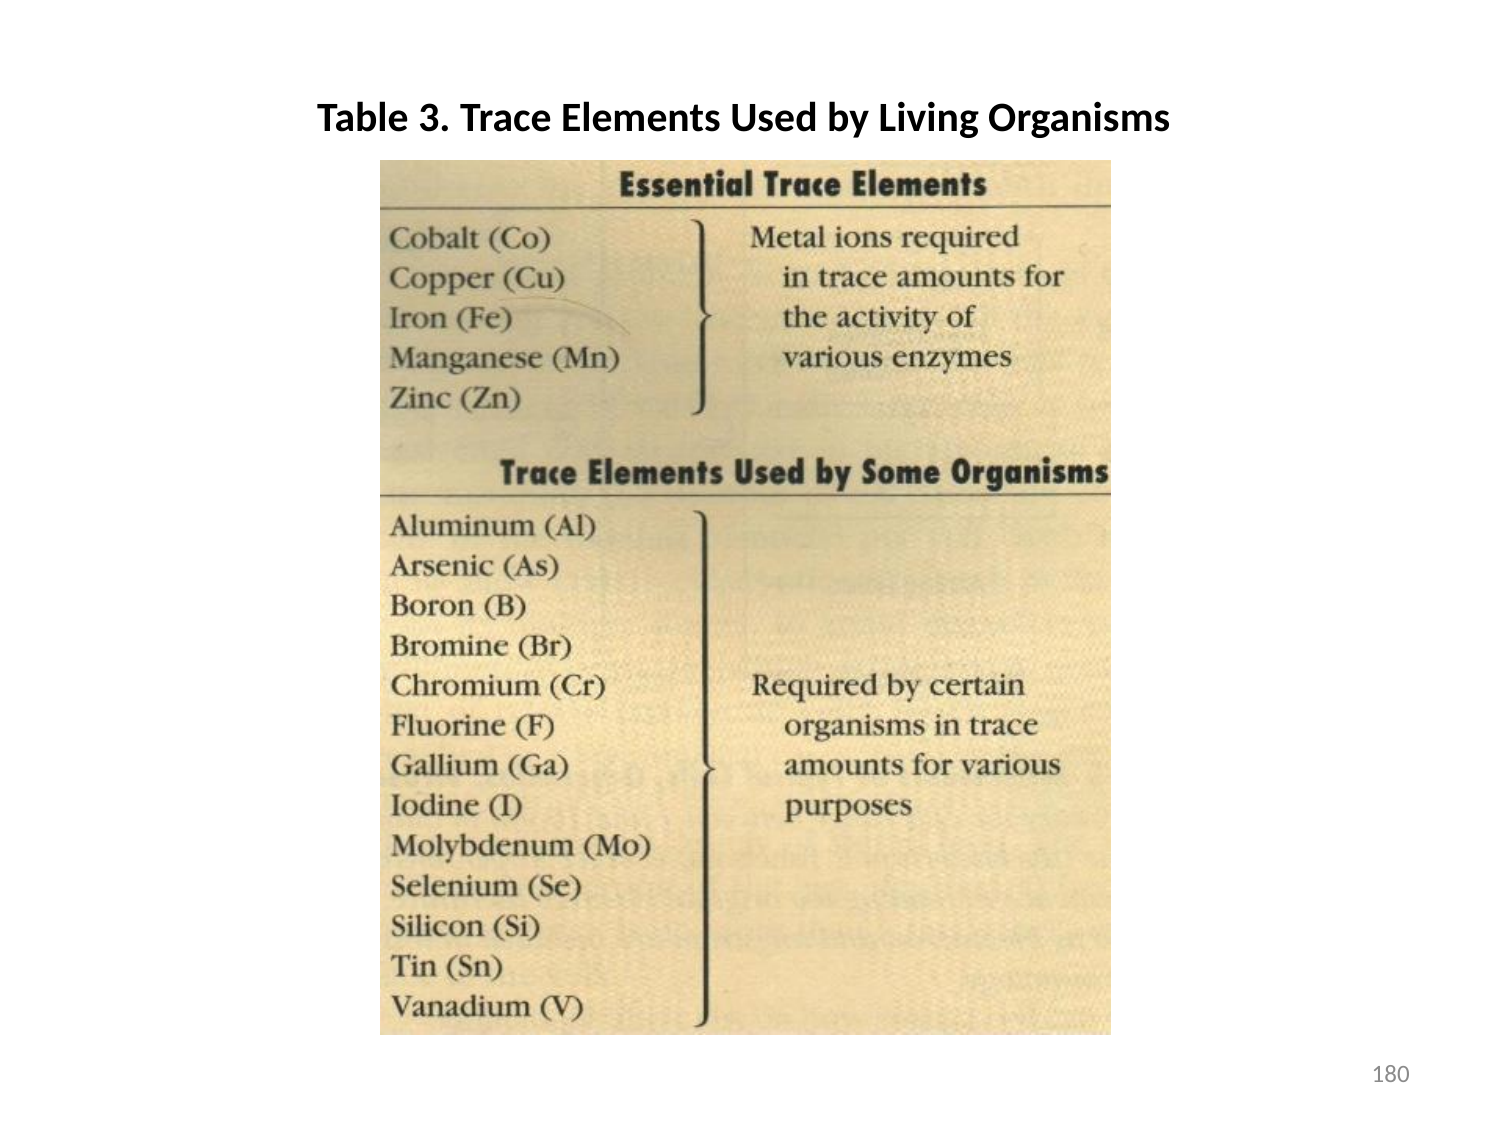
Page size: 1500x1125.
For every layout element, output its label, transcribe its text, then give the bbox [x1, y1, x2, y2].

title Table 3. Trace Elements Used by Living Organisms [294, 54, 1194, 148]
slide_number 180 [1074, 1042, 1425, 1103]
picture [379, 160, 1111, 1036]
